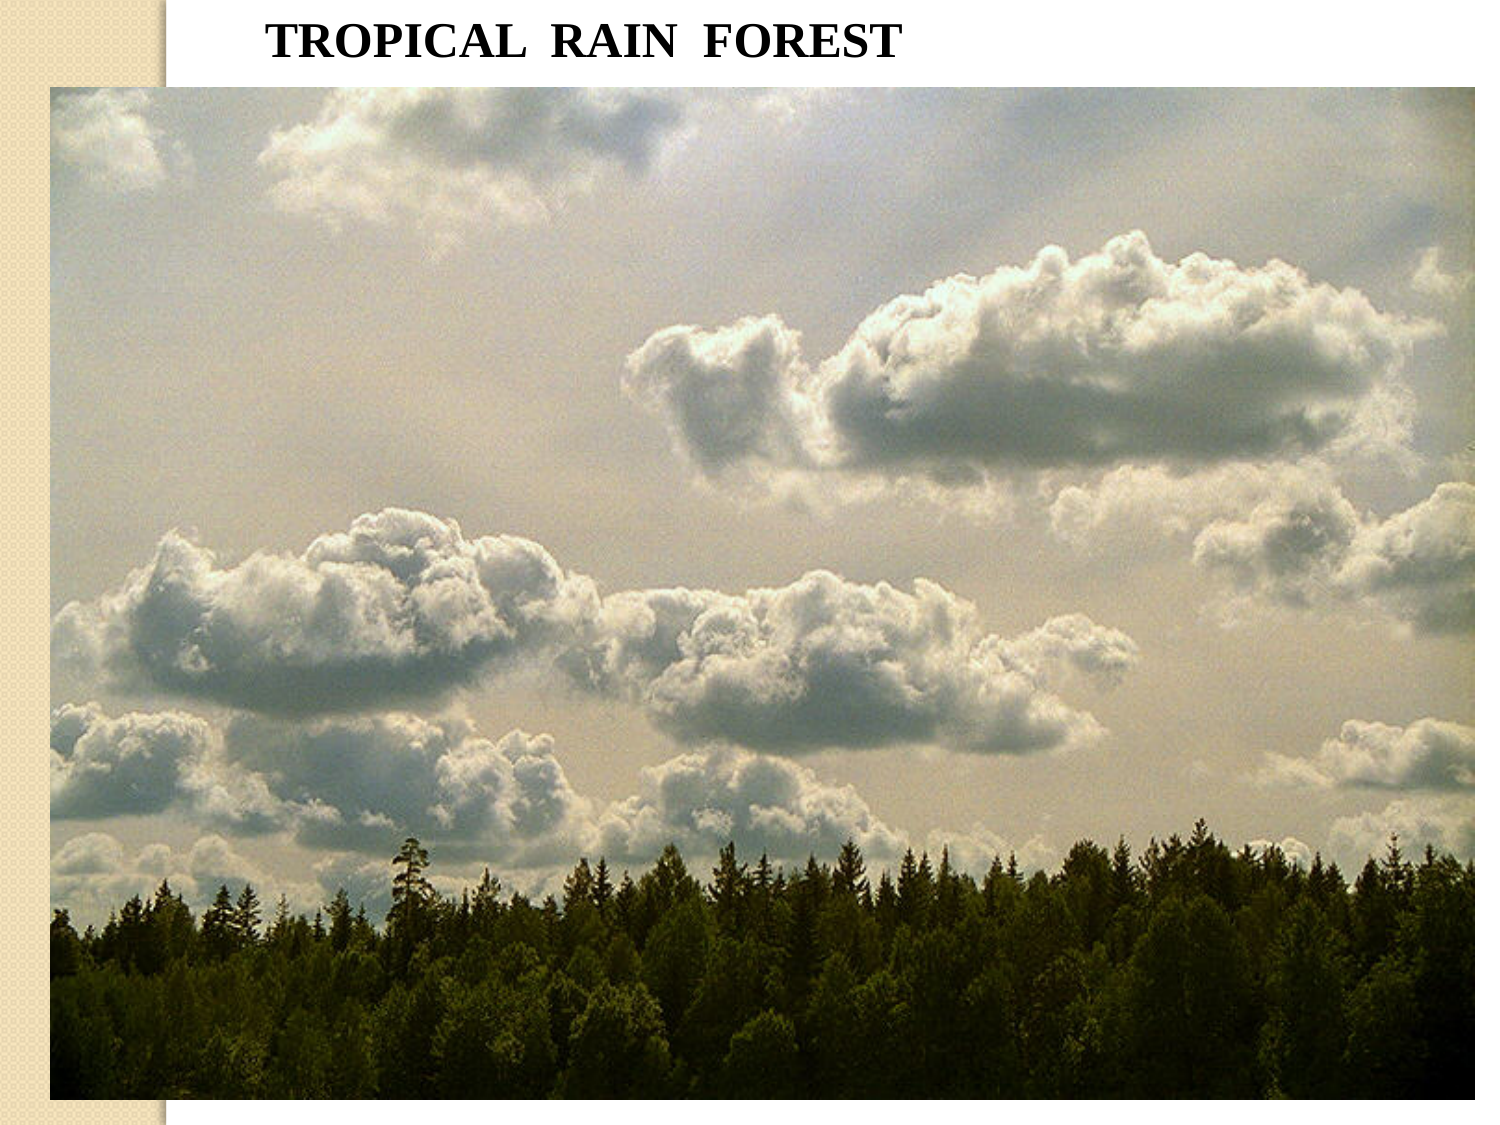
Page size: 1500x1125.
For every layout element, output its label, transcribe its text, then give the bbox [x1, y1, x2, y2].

text_box TROPICAL RAIN FOREST [99, 0, 1500, 135]
picture [49, 87, 1476, 1101]
